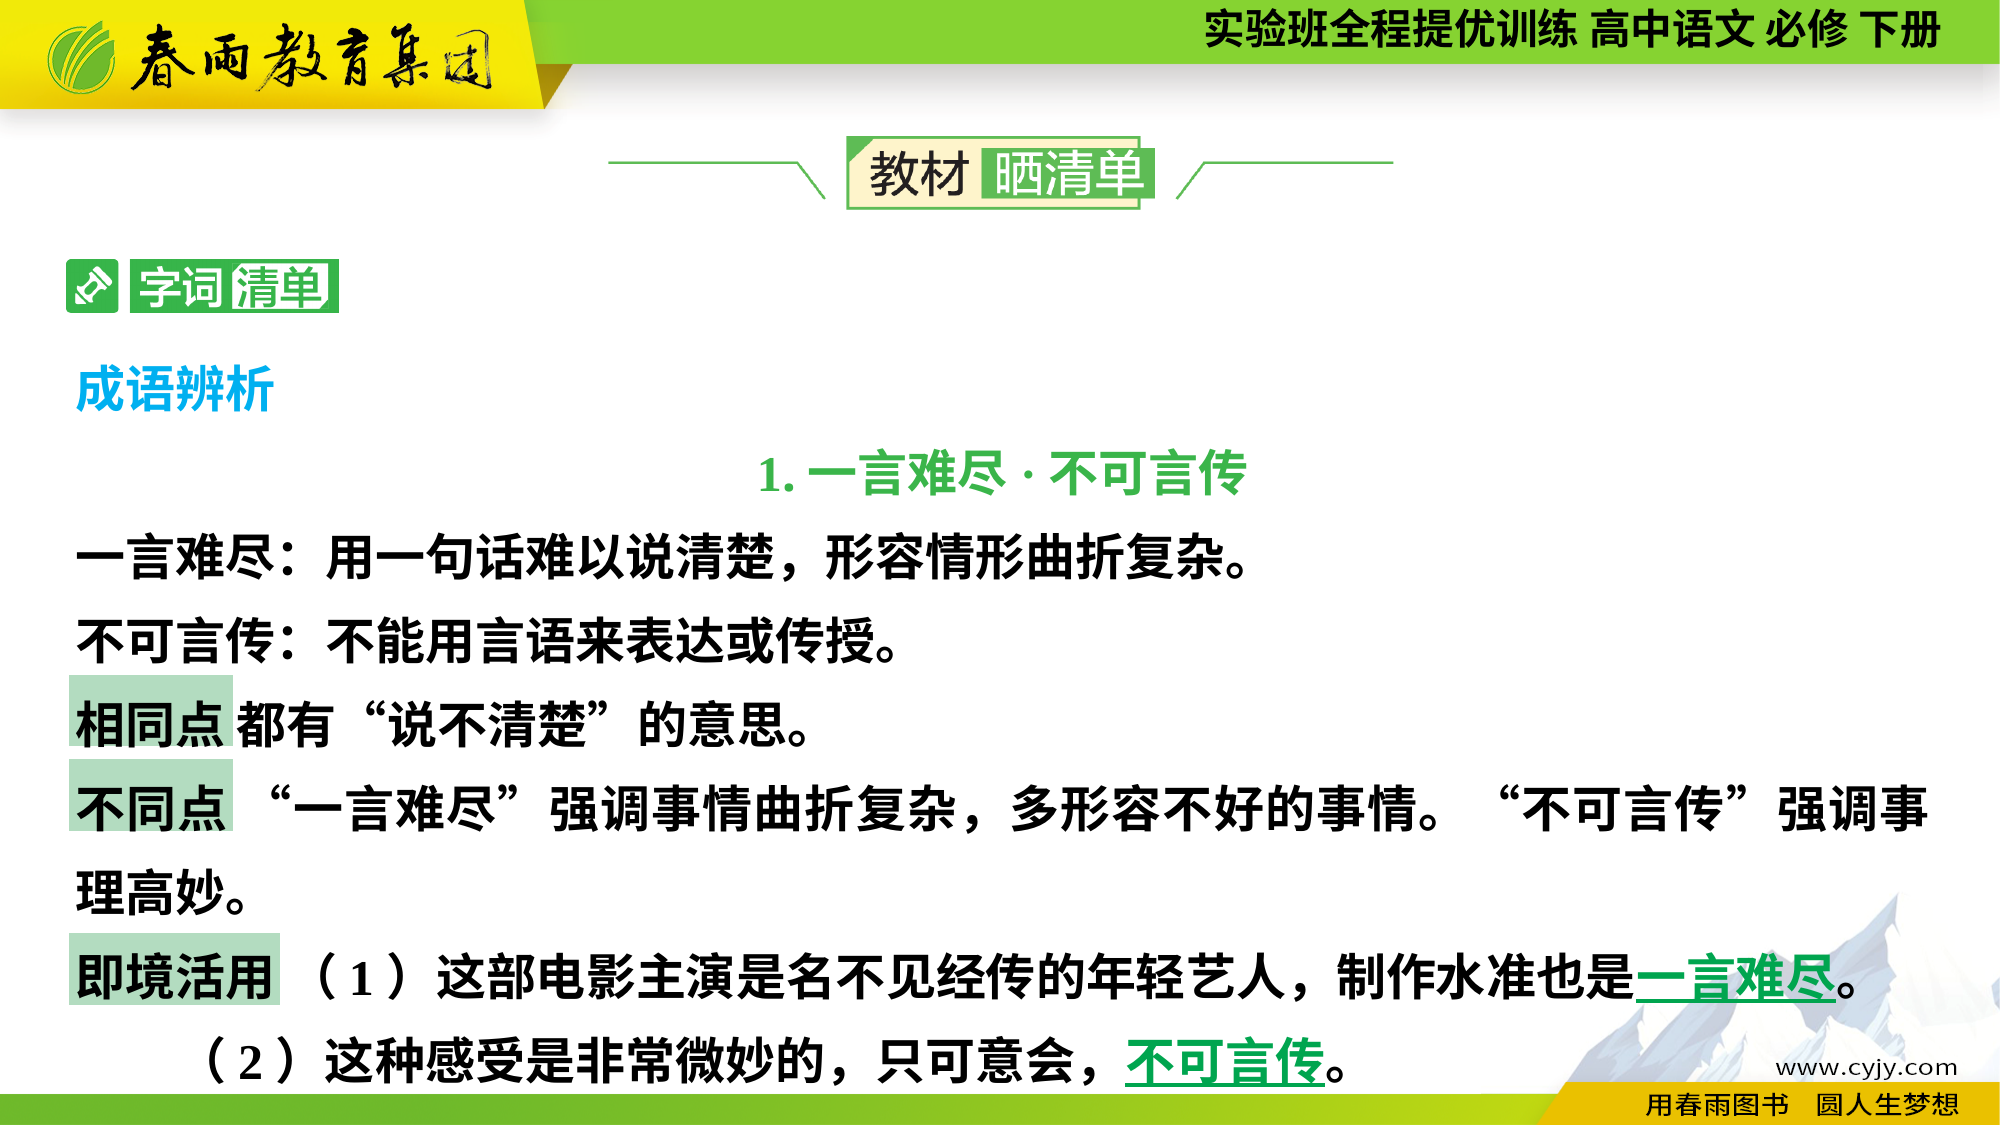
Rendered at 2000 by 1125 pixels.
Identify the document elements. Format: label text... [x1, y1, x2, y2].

list 成语辨析 1.一言难尽·不可言传 一言难尽：用一句话难以说清楚，形容情形曲折复杂。 不可言传：不能用言语来表达或传授。 相同点 都有“说不清楚”的意思。 不同点 “一言难尽”强调事情曲折复杂，多形容不好的事情。“不可言传”强调事理高妙。 即境活用 （1）这部电影主演是名不见经传的年轻艺人，制作水准也是一言难尽。 （2）这种感受是非常微妙的，只可意会，不可言传。 [60, 326, 1945, 1095]
picture [0, 0, 2000, 1125]
